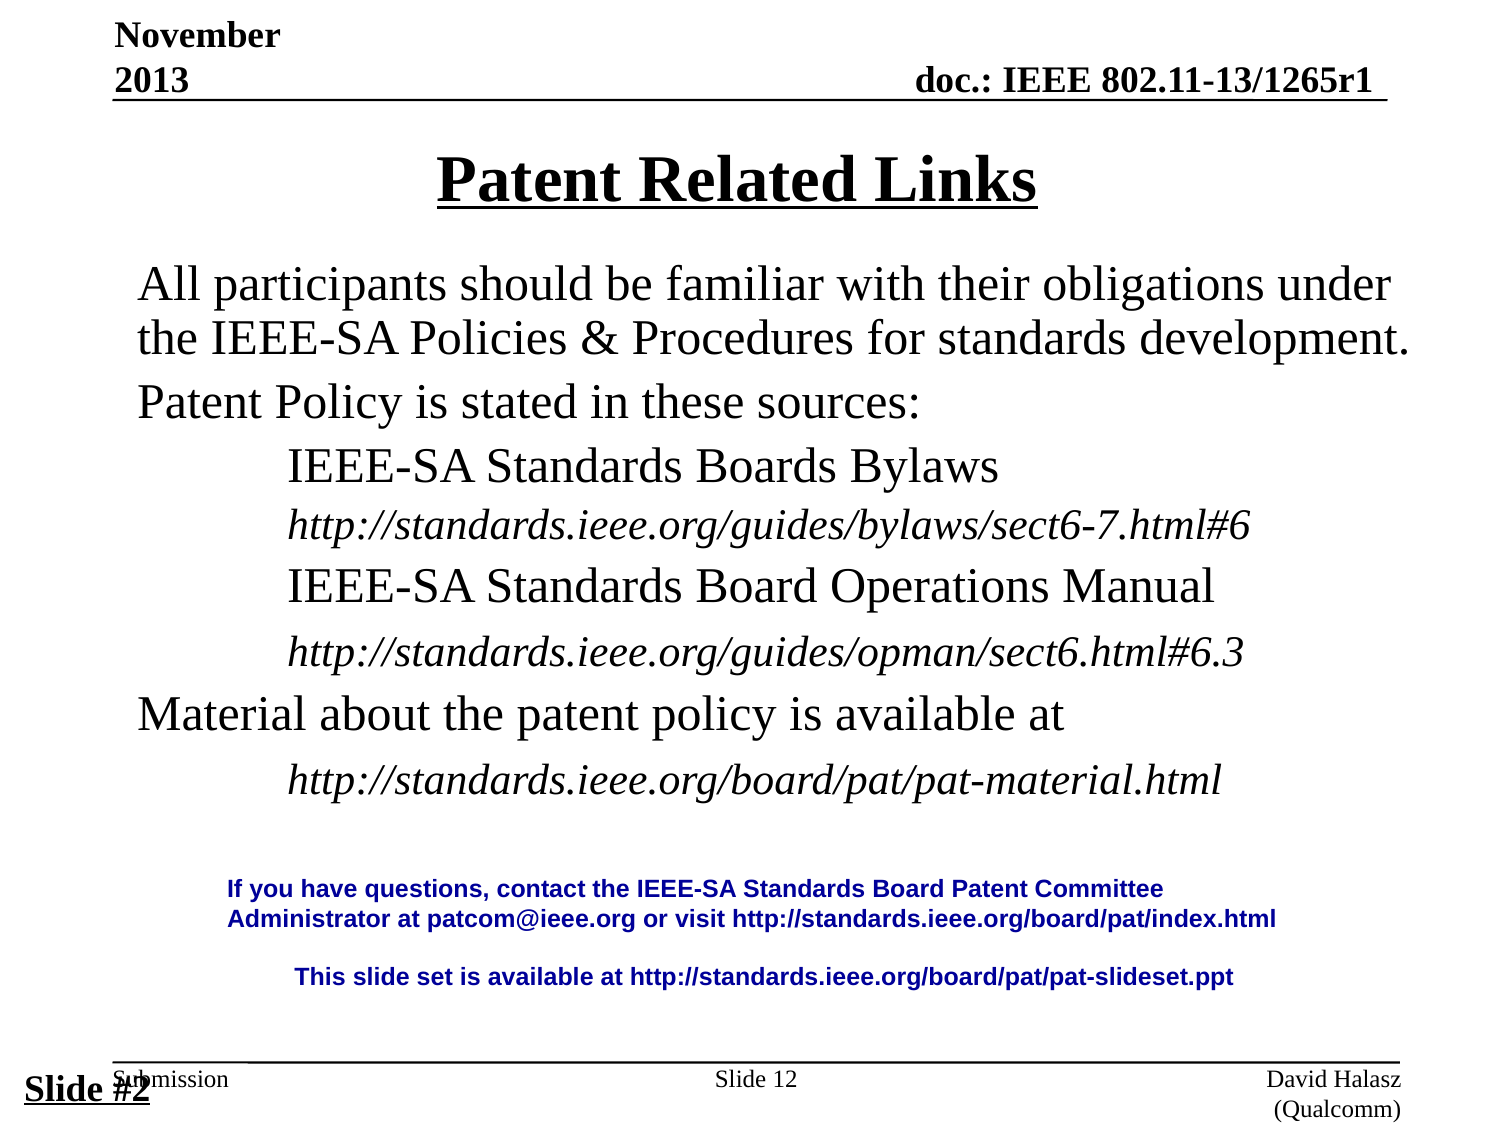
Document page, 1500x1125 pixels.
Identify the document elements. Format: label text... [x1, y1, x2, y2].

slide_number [114, 54, 333, 101]
title Patent Related Links [99, 112, 1376, 238]
list All participants should be familiar with their obligations under the IEEE-SA Policies & Procedures for standards development. Patent Policy is stated in these sources: IEEE-SA Standards Boards Bylaws http://standards.ieee.org/guides/bylaws/sect6-7.html#6 IEEE-SA Standards Board Operations Manual http://standards.ieee.org/guides/opman/sect6.html#6.3 Material about the patent policy is available at http://standards.ieee.org/board/pat/pat-material.html [0, 249, 1476, 826]
text_box Slide #2 [9, 1056, 166, 1116]
footer David Halasz (Qualcomm) [1264, 1061, 1402, 1093]
text_box If you have questions, contact the IEEE-SA Standards Board Patent Committee Administrator at patcom@ieee.org or visit http://standards.ieee.org/board/pat/index.html This slide set is available at http://standards.ieee.org/board/pat/pat-slideset.ppt [212, 865, 1325, 998]
slide_number Slide 12 [712, 1061, 800, 1093]
